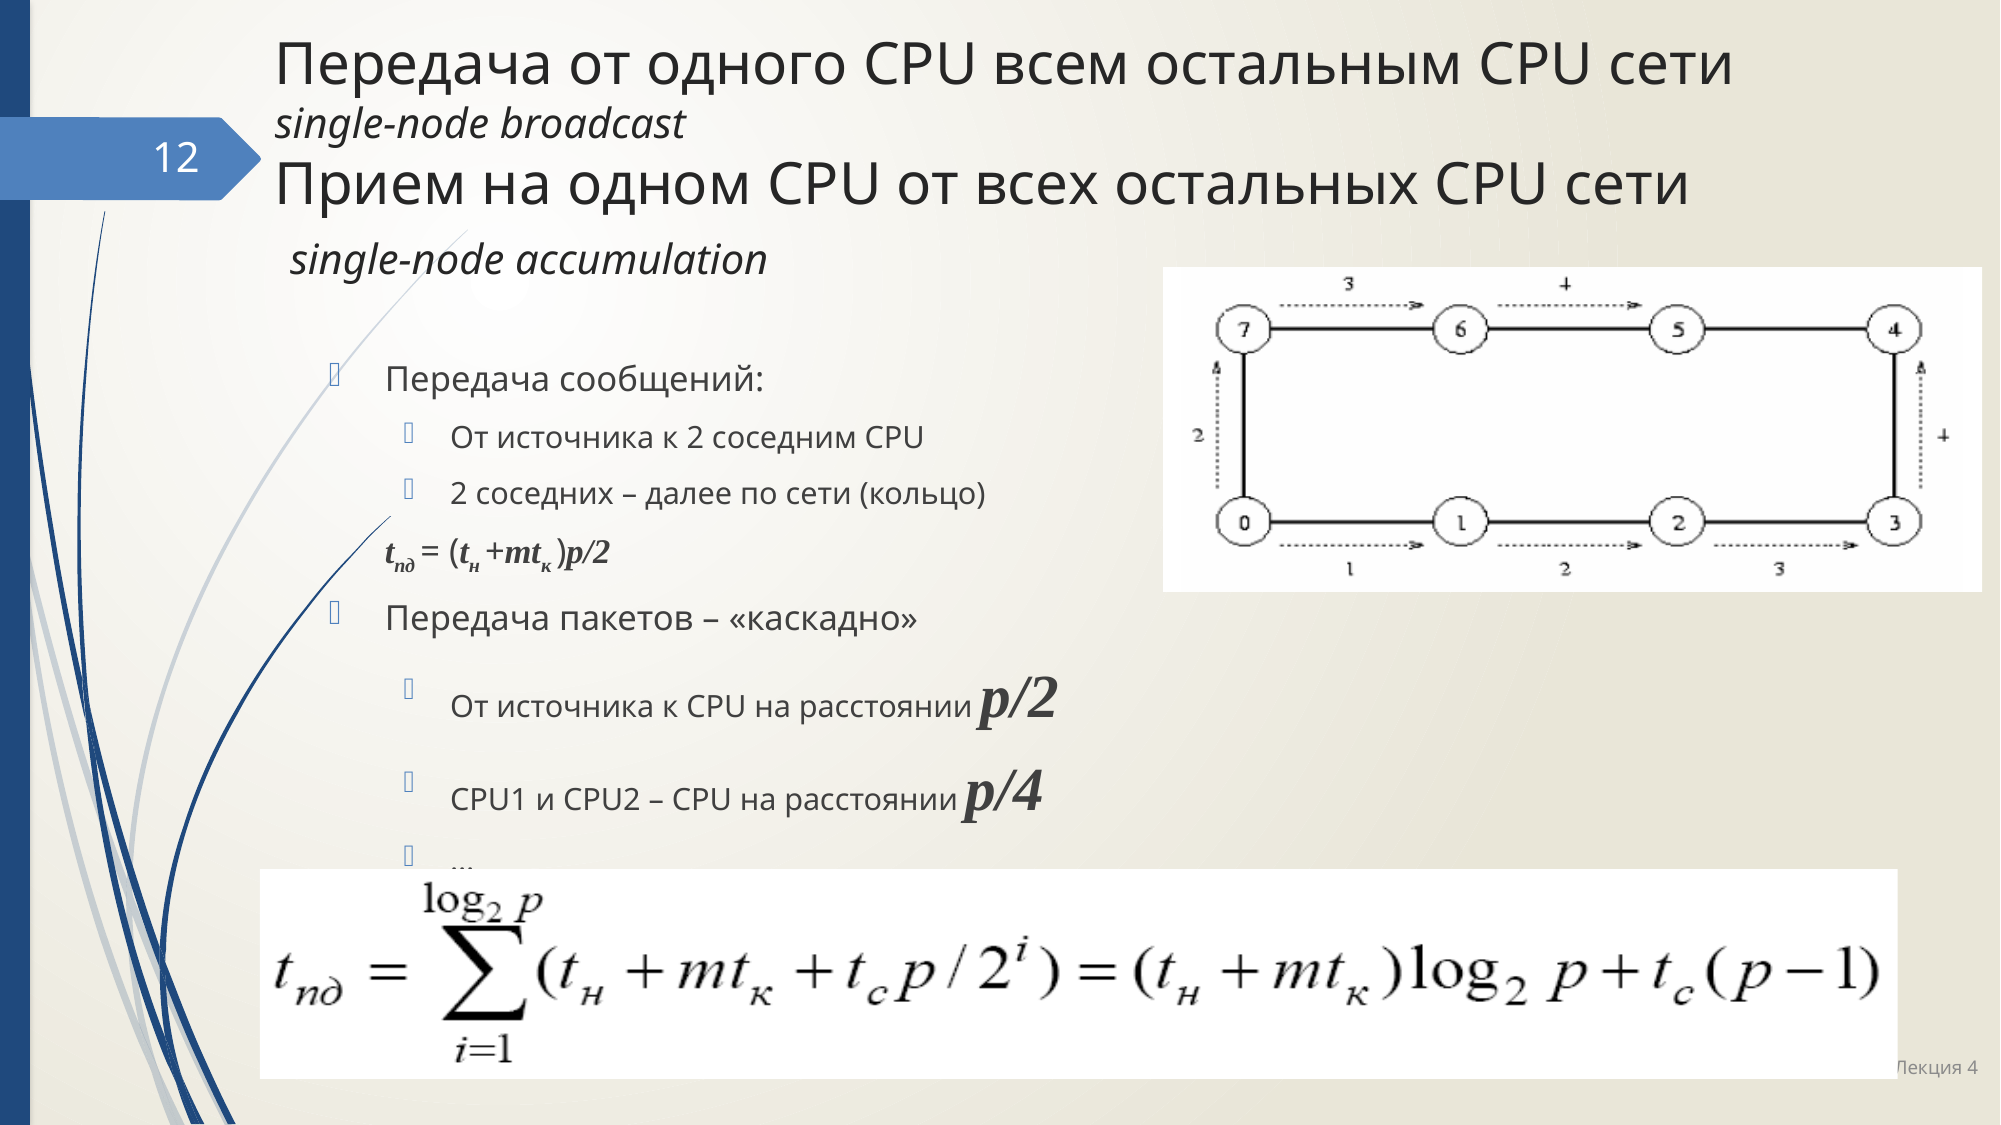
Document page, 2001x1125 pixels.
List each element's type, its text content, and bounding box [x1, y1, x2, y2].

footer Лекция 4 [1879, 1038, 2000, 1099]
picture [259, 869, 1898, 1079]
list Передача сообщений: От источника к 2 соседним CPU 2 соседних – далее по сети (кольцо) tпд = (tн +mtк )p/2 Передача пакетов – «каскадно» От источника к CPU на расстоянии р/2 CPU1 и CPU2 – CPU на расстоянии р/4 … [313, 349, 1954, 953]
slide_number 12 [87, 129, 216, 190]
title Передача от одного CPU всем остальным CPU сети single-node broadcast Прием на одном CPU от всех остальных CPU сети single-node accumulation [259, 19, 1954, 298]
picture [1162, 267, 1983, 592]
